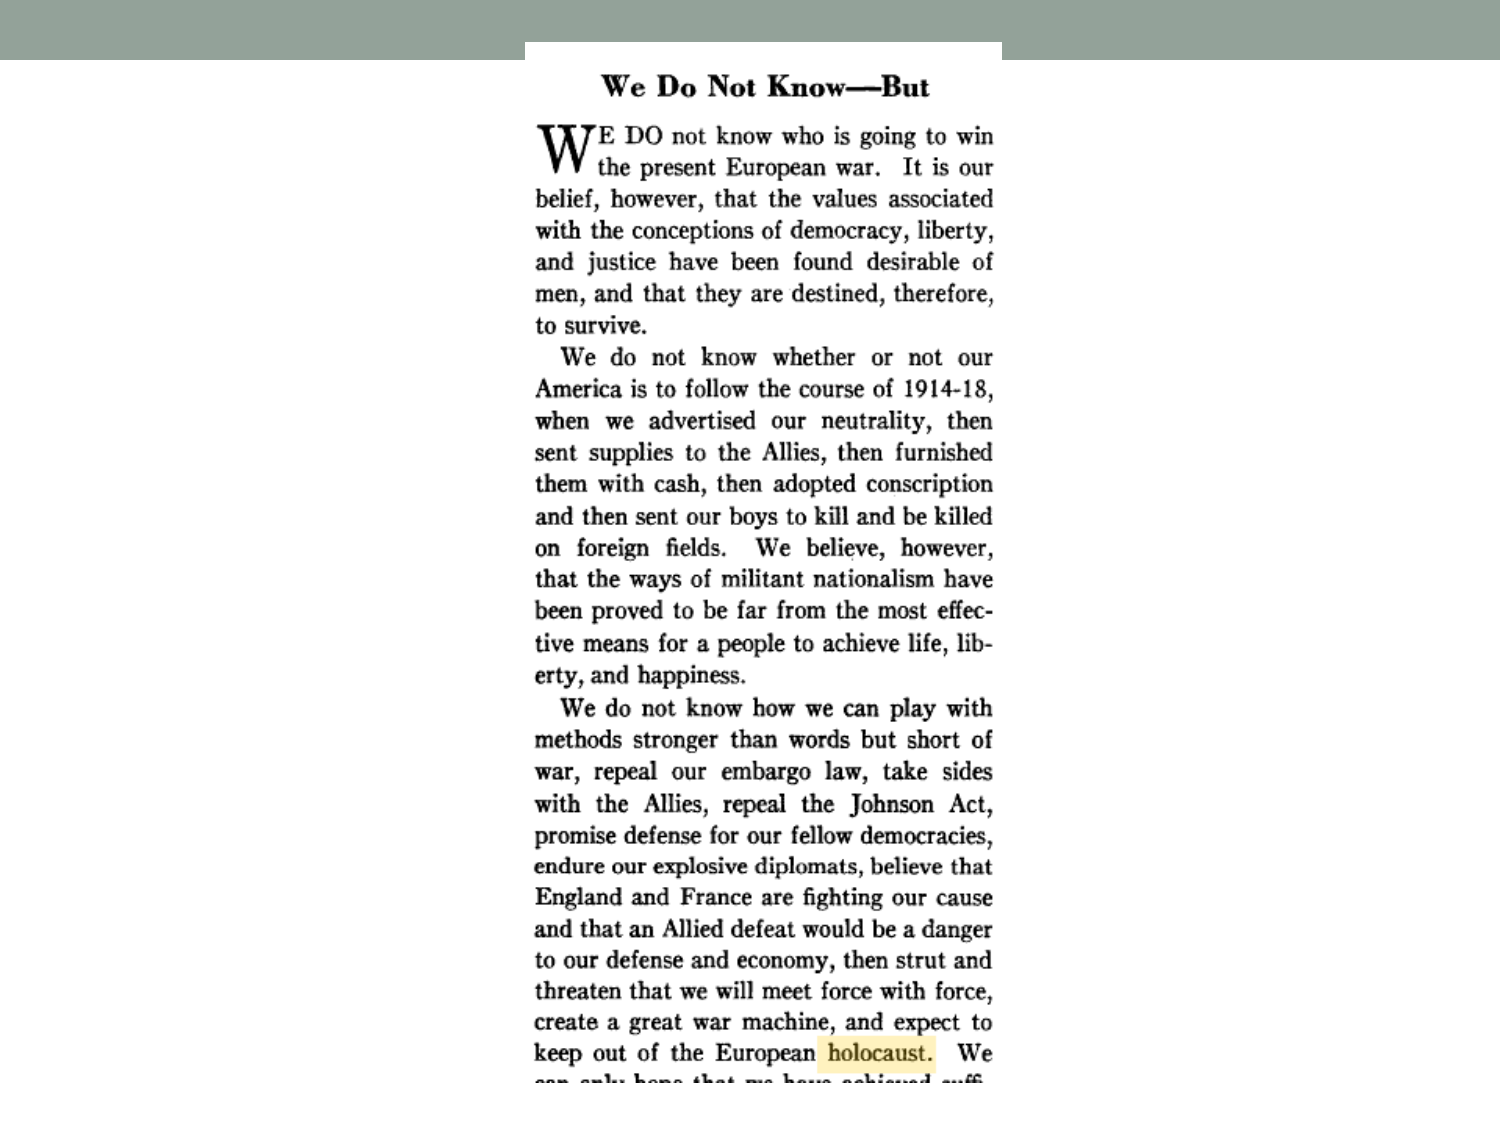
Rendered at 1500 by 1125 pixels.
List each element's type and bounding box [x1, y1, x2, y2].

picture [524, 41, 1002, 1083]
